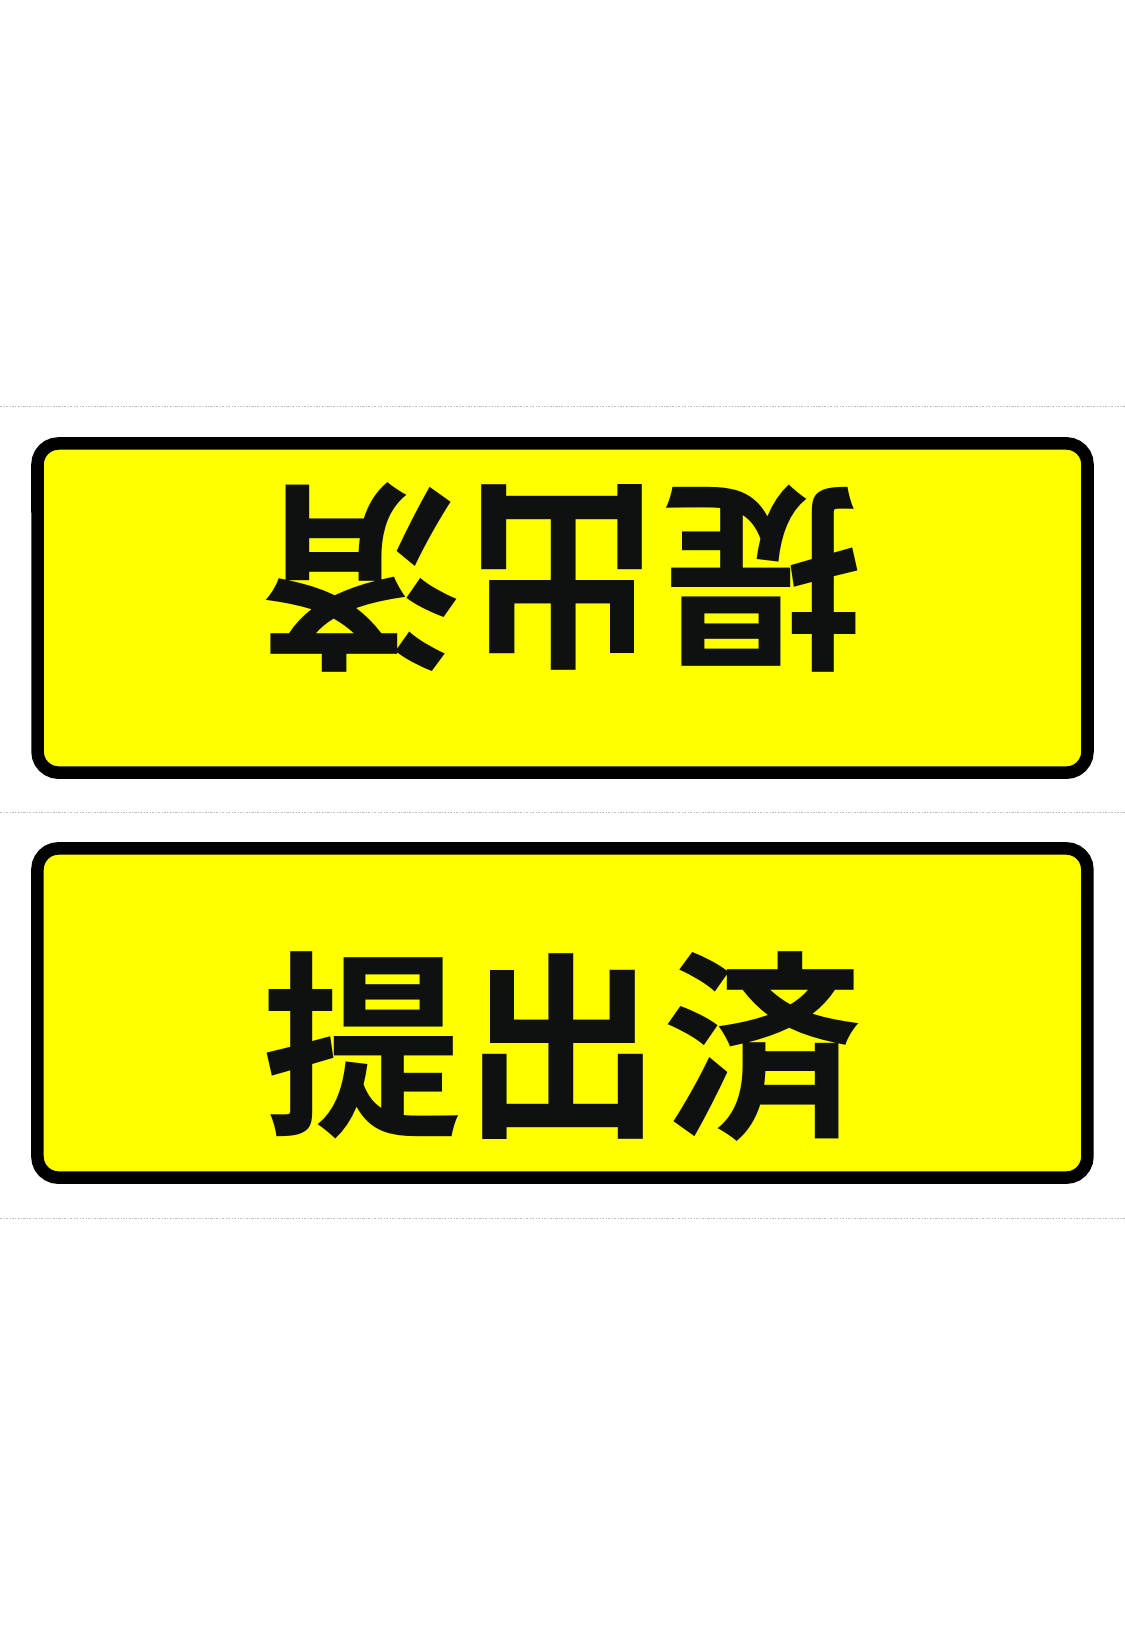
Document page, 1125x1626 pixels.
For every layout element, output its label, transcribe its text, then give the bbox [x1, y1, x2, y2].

text_box [36, 847, 1089, 1179]
text_box [36, 442, 1089, 774]
text_box 提出済 [247, 914, 878, 1170]
text_box 提出済 [247, 454, 878, 710]
